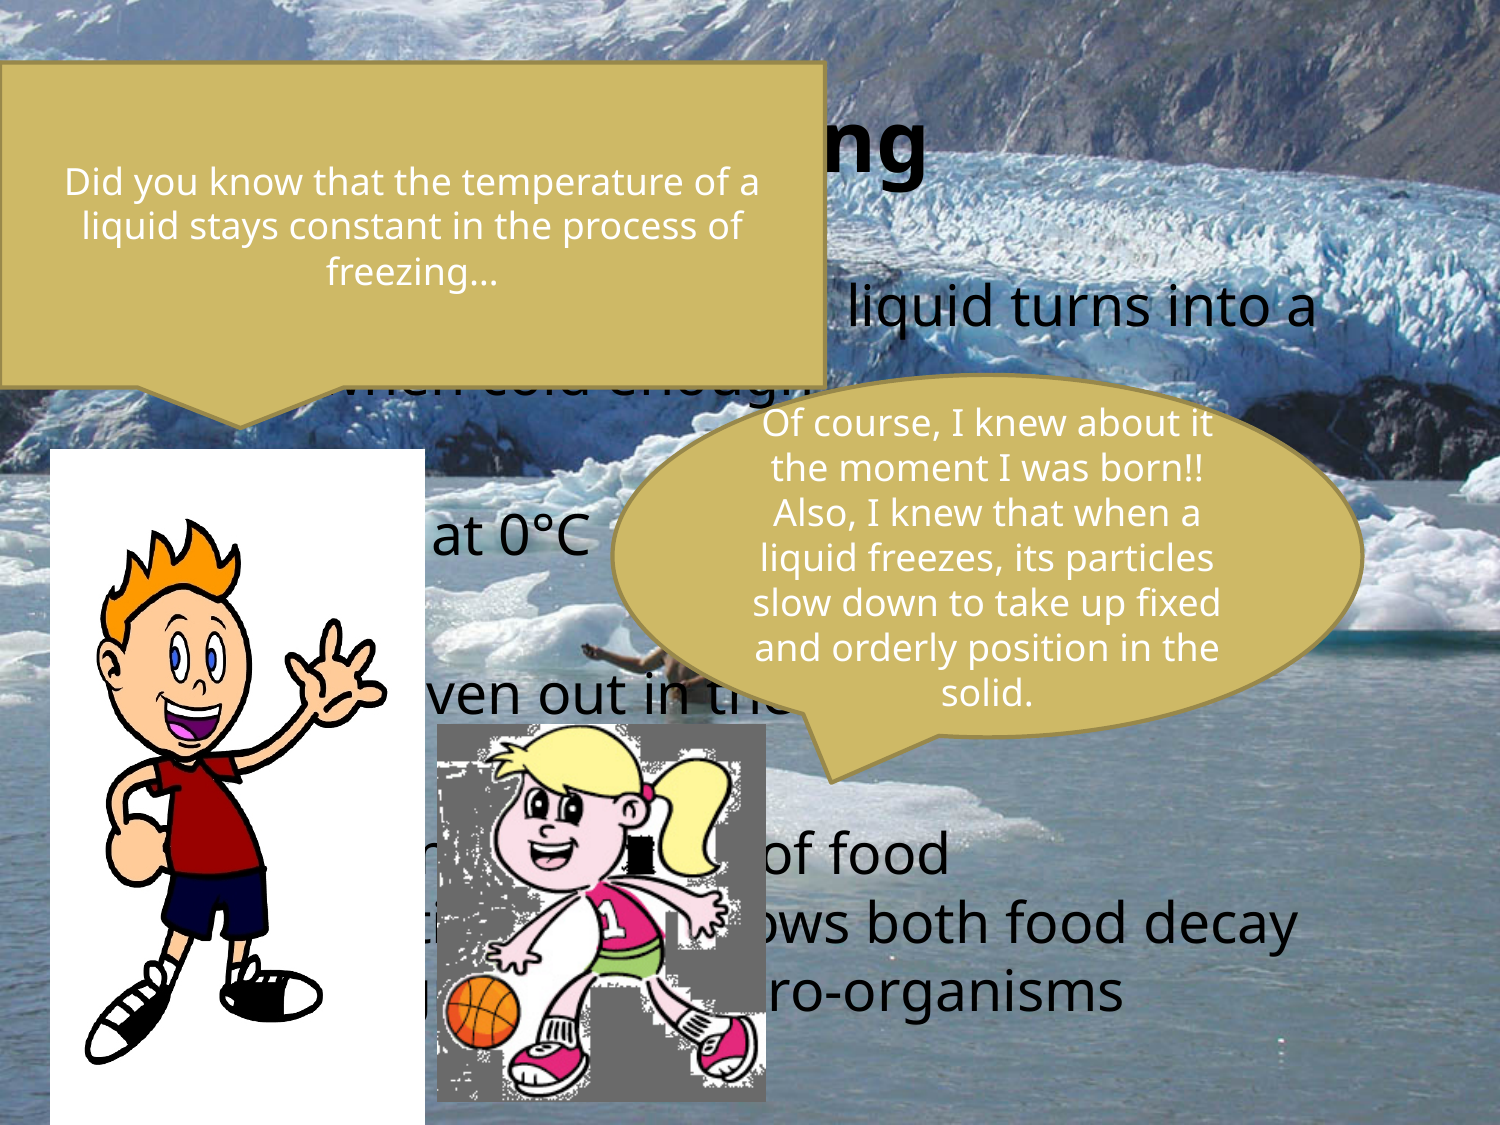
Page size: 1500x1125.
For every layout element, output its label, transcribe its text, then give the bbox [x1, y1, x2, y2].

list Is the process in which a liquid turns into a solid when cold enough Happens at 0°C for pure water Heat is given out in the process is a common method of food preservation which slows both food decay and the growth of micro-organisms [75, 262, 1425, 1035]
text_box Of course, I knew about it the moment I was born!! Also, I knew that when a liquid freezes, its particles slow down to take up fixed and orderly position in the solid. [610, 372, 1365, 785]
title Freezing [75, 45, 1425, 233]
picture [0, 0, 1500, 1125]
text_box Did you know that the temperature of a liquid stays constant in the process of freezing… [0, 60, 828, 430]
